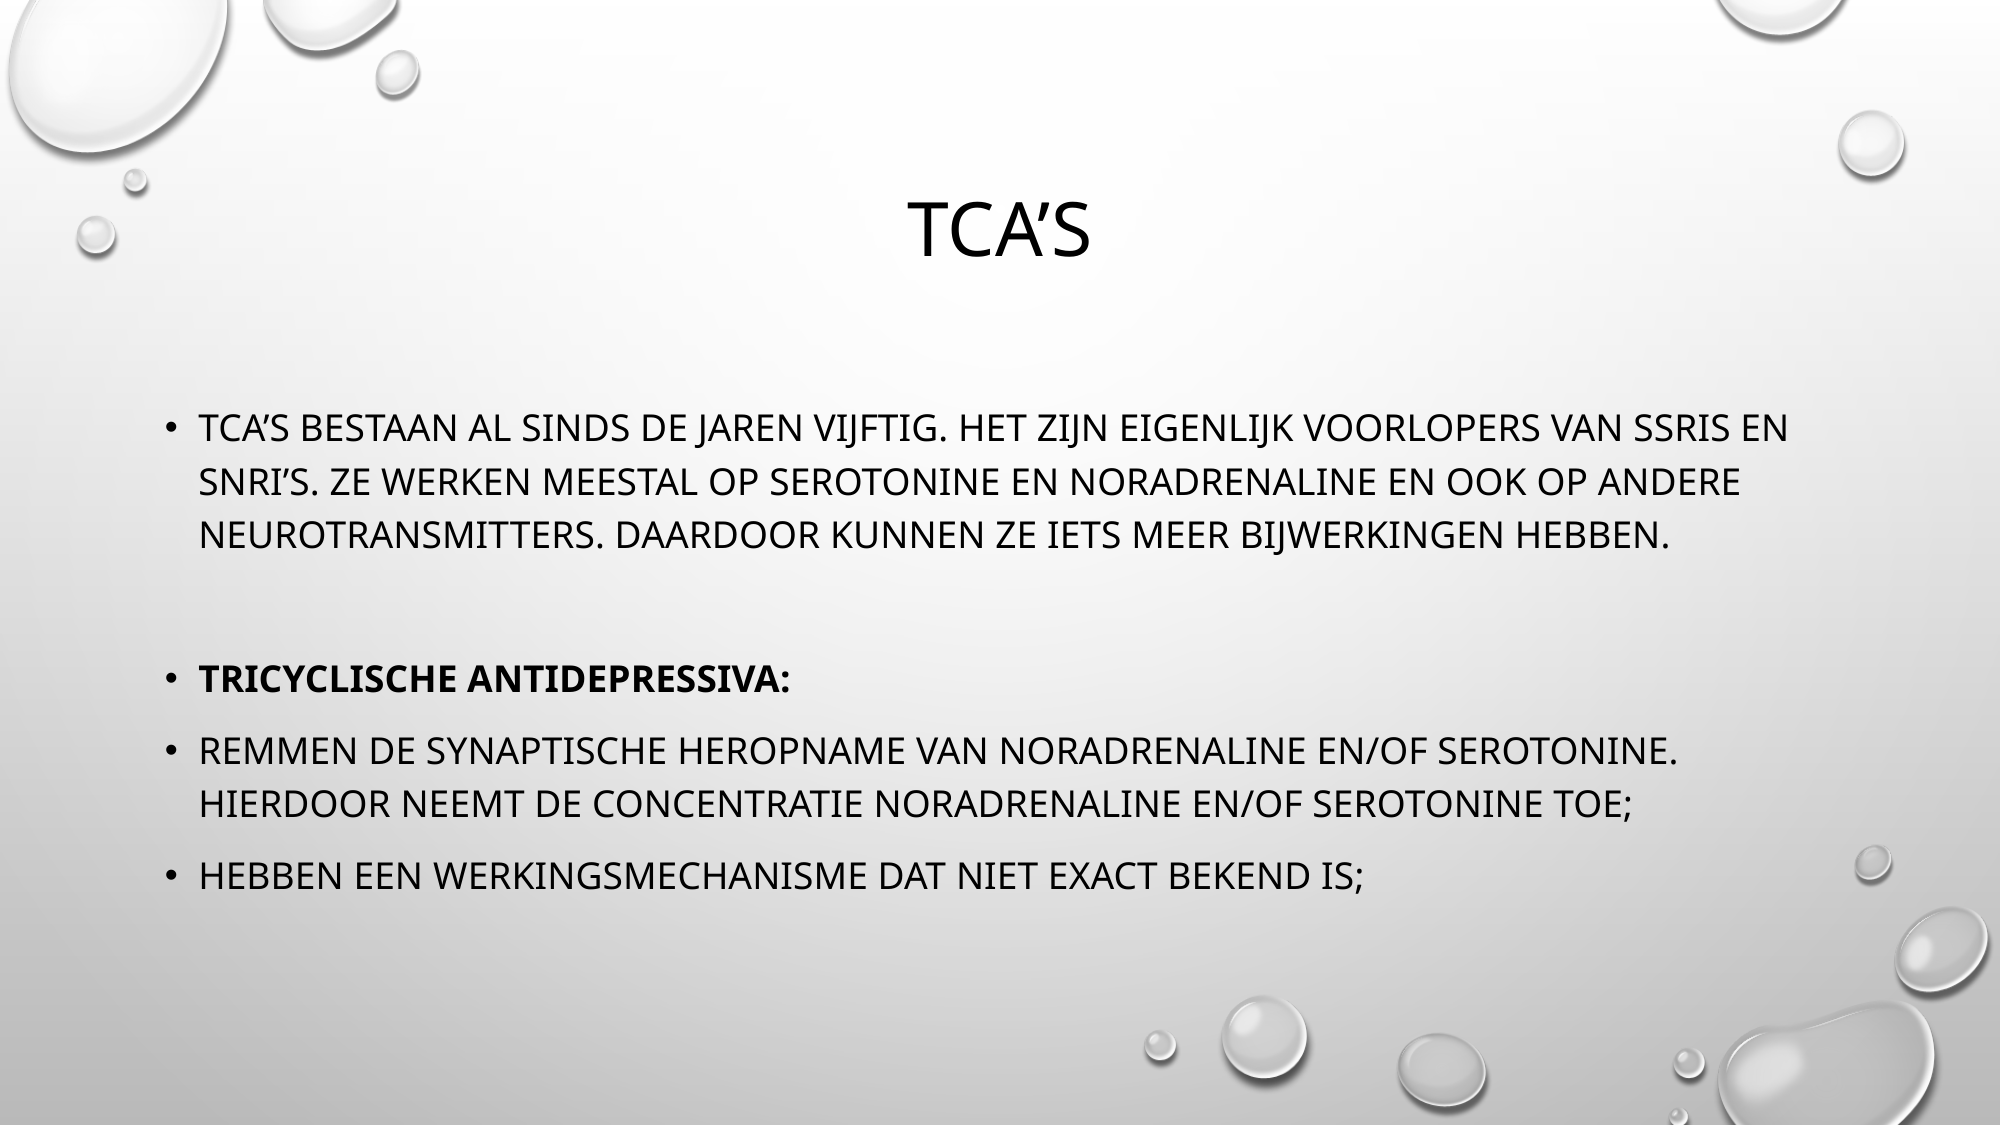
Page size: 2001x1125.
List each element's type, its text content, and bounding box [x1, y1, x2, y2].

picture [0, 0, 2000, 1125]
title TCA’s [149, 101, 1851, 364]
list TCA’s bestaan al sinds de jaren vijftig. Het zijn eigenlijk voorlopers van SSRIs en SNRI’s. Ze werken meestal op serotonine en noradrenaline en ook op andere neurotransmitters. Daardoor kunnen ze iets meer bijwerkingen hebben. Tricyclische antidepressiva: remmen de synaptische heropname van noradrenaline en/of serotonine. Hierdoor neemt de concentratie noradrenaline en/of serotonine toe; hebben een werkingsmechanisme dat niet exact bekend is; [149, 388, 1850, 950]
